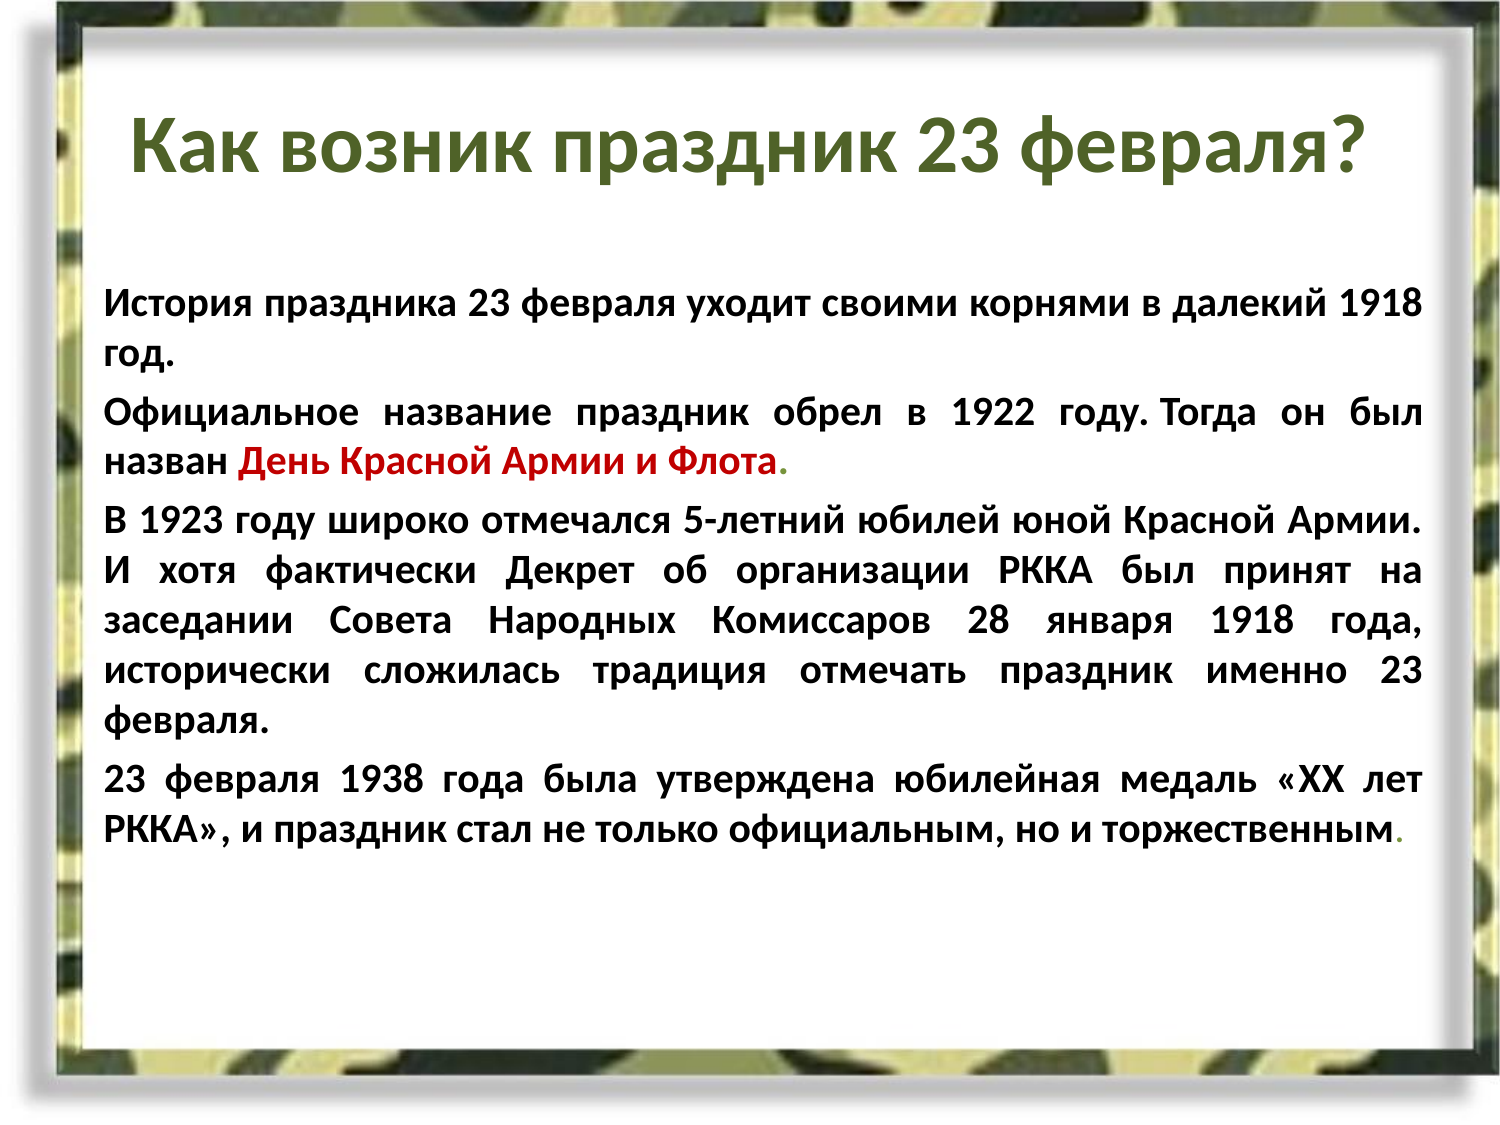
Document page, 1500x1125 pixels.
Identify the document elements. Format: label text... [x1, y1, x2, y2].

list История праздника 23 февраля уходит своими корнями в далекий 1918 год. Официальное название праздник обрел в 1922 году. Тогда он был назван День Красной Армии и Флота. В 1923 году широко отмечался 5-летний юбилей юной Красной Армии. И хотя фактически Декрет об организации РККА был принят на заседании Совета Народных Комиссаров 28 января 1918 года, исторически сложилась традиция отмечать праздник именно 23 февраля. 23 февраля 1938 года была утверждена юбилейная медаль «ХХ лет РККА», и праздник стал не только официальным, но и торжественным. [88, 267, 1439, 1010]
picture [0, 0, 1500, 1125]
title Как возник праздник 23 февраля? [75, 45, 1425, 233]
